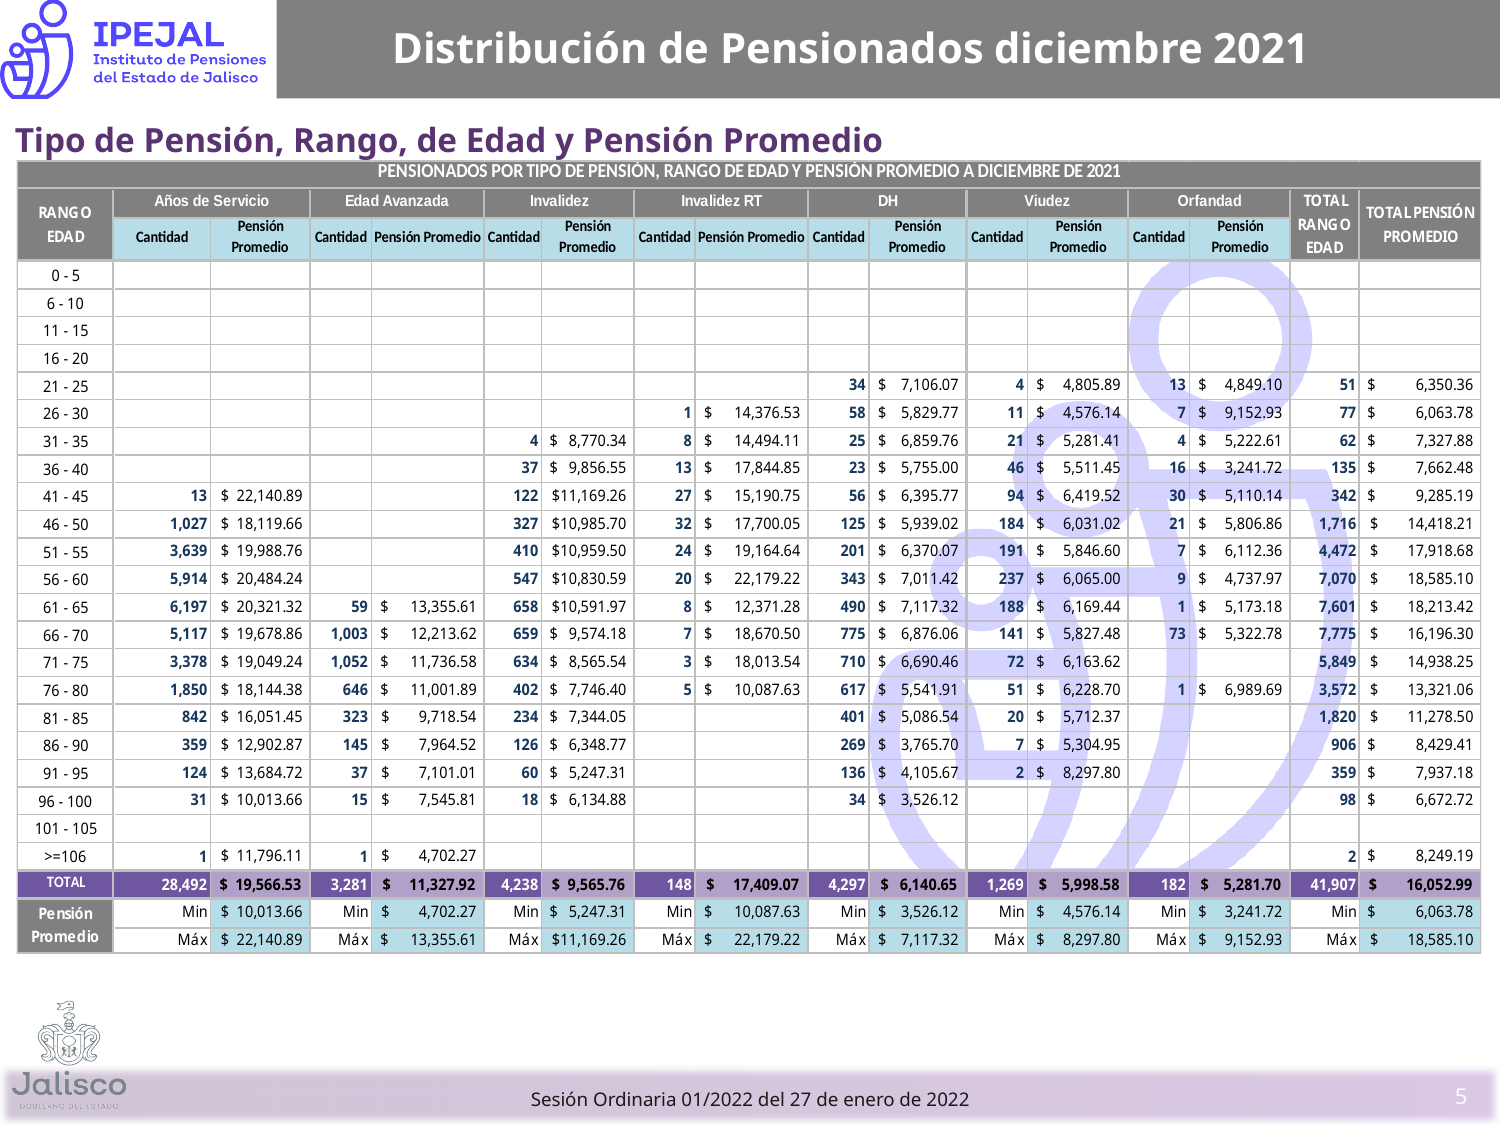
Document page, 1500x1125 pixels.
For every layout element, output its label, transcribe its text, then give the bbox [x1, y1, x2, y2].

picture [16, 160, 1483, 956]
slide_number 5 [1132, 1067, 1483, 1125]
footer Sesión Ordinaria 01/2022 del 27 de enero de 2022 [471, 1081, 1029, 1116]
text_box Tipo de Pensión, Rango, de Edad y Pensión Promedio [0, 111, 1349, 167]
picture [0, 993, 153, 1120]
title Distribución de Pensionados diciembre 2021 [277, 1, 1425, 99]
picture [0, 0, 266, 99]
